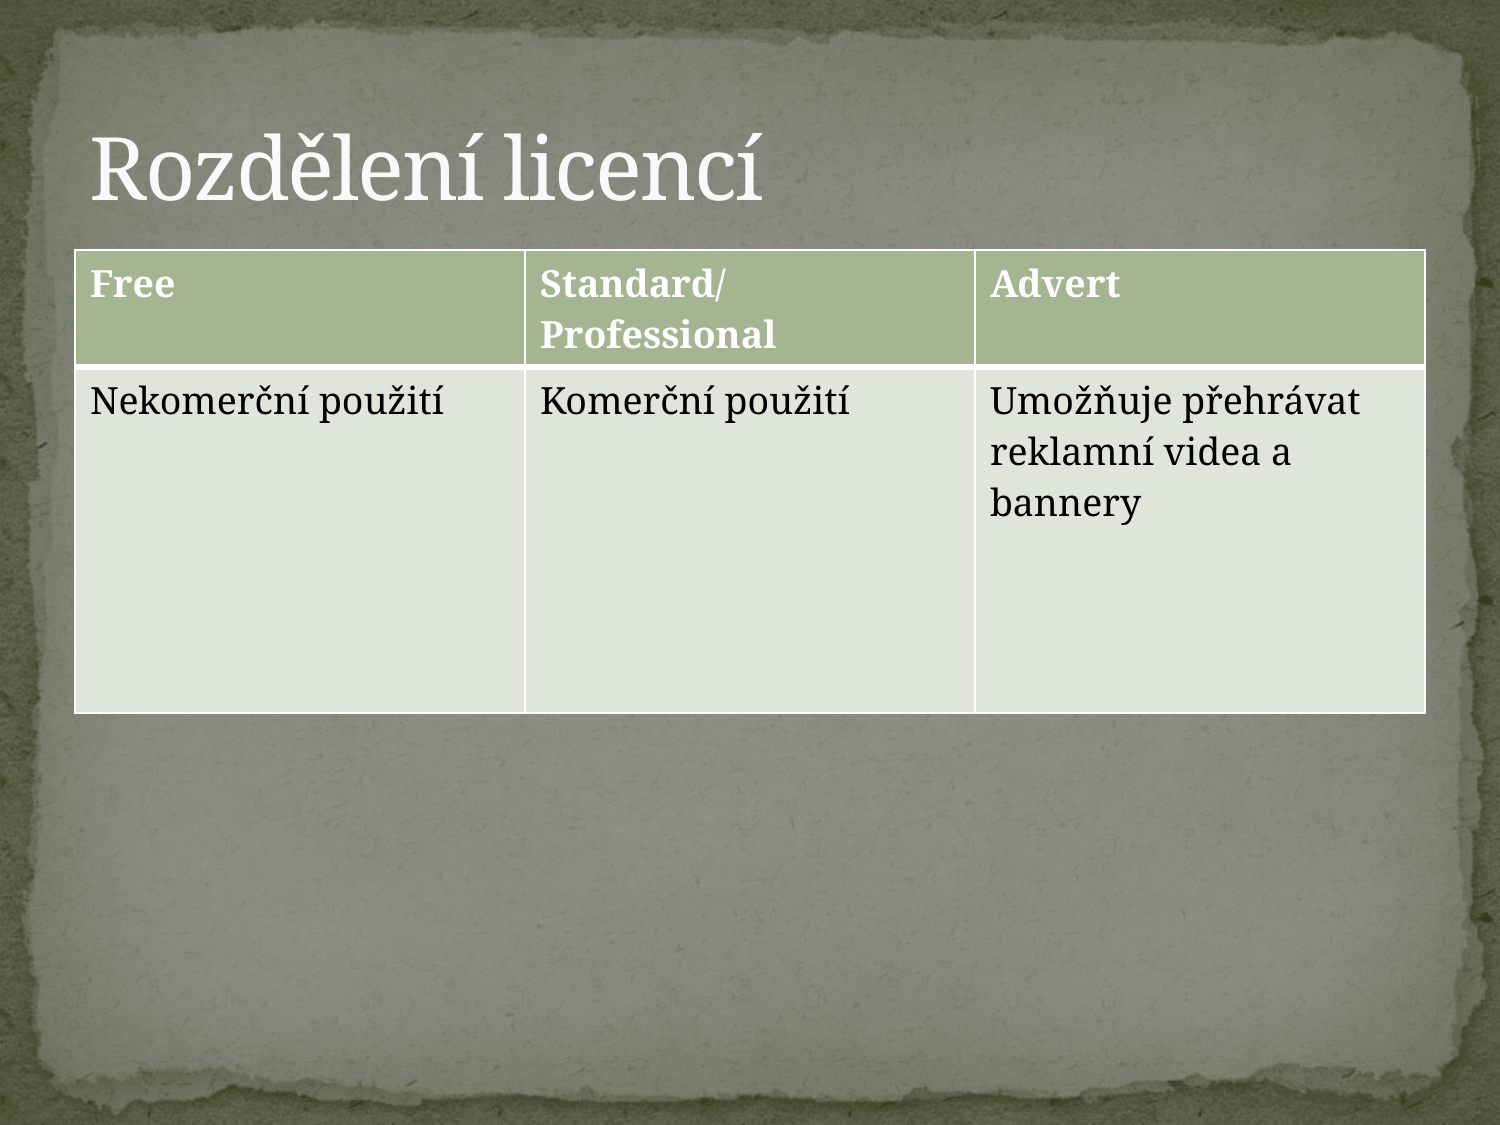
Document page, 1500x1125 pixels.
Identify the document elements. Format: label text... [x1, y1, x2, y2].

table_header Standard/Professional [526, 251, 974, 364]
table_header Advert [976, 251, 1424, 364]
table_cell Umožňuje přehrávat reklamní videa a bannery [976, 370, 1424, 712]
title Rozdělení licencí [74, 24, 1425, 225]
table_cell Nekomerční použití [76, 370, 524, 712]
table_header Free [76, 251, 524, 364]
table_cell Komerční použití [526, 370, 974, 712]
